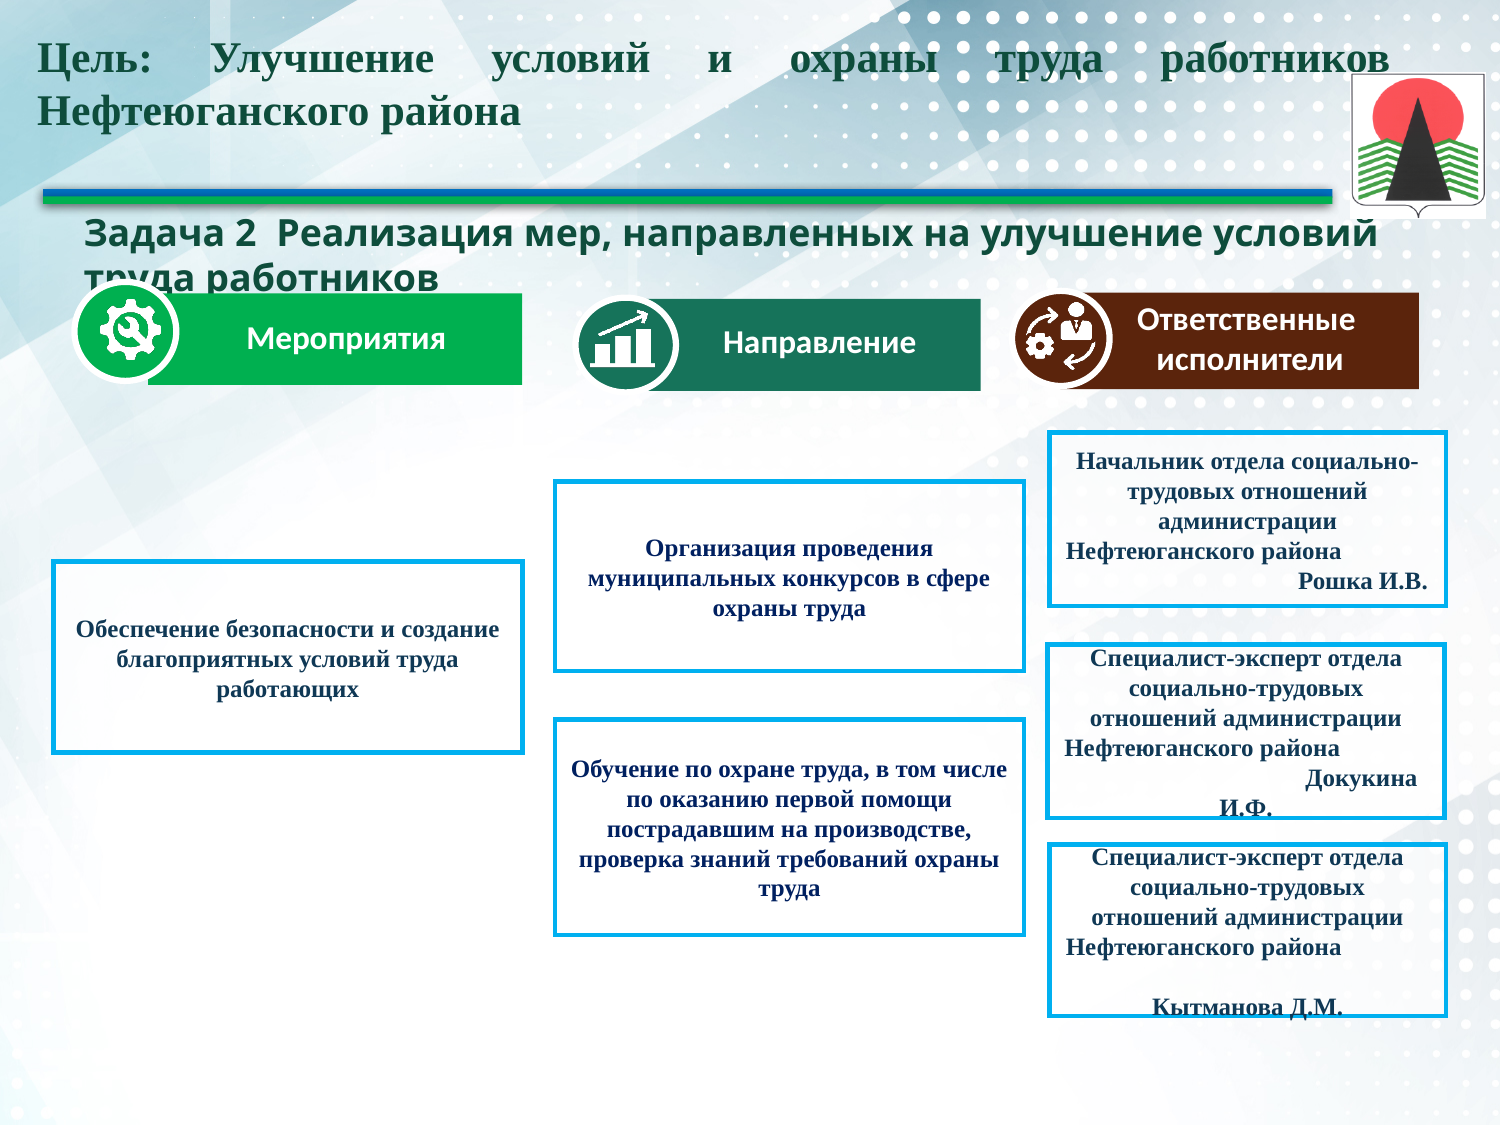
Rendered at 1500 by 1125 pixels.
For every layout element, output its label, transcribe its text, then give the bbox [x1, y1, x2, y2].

text_box [574, 296, 677, 394]
picture [0, 0, 1500, 1125]
text_box [1010, 307, 1111, 388]
text_box Начальник отдела социально-трудовых отношений администрации Нефтеюганского района Рошка И.В. [1048, 432, 1447, 607]
text_box [73, 280, 178, 382]
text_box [43, 189, 1333, 204]
text_box Мероприятия [231, 309, 462, 364]
text_box Цель: Улучшение условий и охраны труда работников Нефтеюганского района [22, 21, 1406, 142]
text_box Обеспечение безопасности и создание благоприятных условий труда работающих [52, 561, 523, 754]
text_box Организация проведения муниципальных конкурсов в сфере охраны труда [554, 481, 1025, 672]
text_box Специалист-эксперт отдела социально-трудовых отношений администрации Нефтеюганского района Кытманова Д.М. [1048, 844, 1447, 1017]
text_box [147, 292, 523, 386]
text_box Направление [708, 312, 932, 368]
text_box Ответственные исполнители [1122, 307, 1379, 385]
text_box [642, 307, 982, 392]
text_box Специалист-эксперт отдела социально-трудовых отношений администрации Нефтеюганского района Докукина И.Ф. [1047, 644, 1446, 819]
text_box Обучение по охране труда, в том числе по оказанию первой помощи пострадавшим на производстве, проверка знаний требований охраны труда [554, 718, 1025, 936]
text_box Задача 2 Реализация мер, направленных на улучшение условий труда работников [68, 201, 1463, 307]
text_box [1059, 307, 1420, 390]
